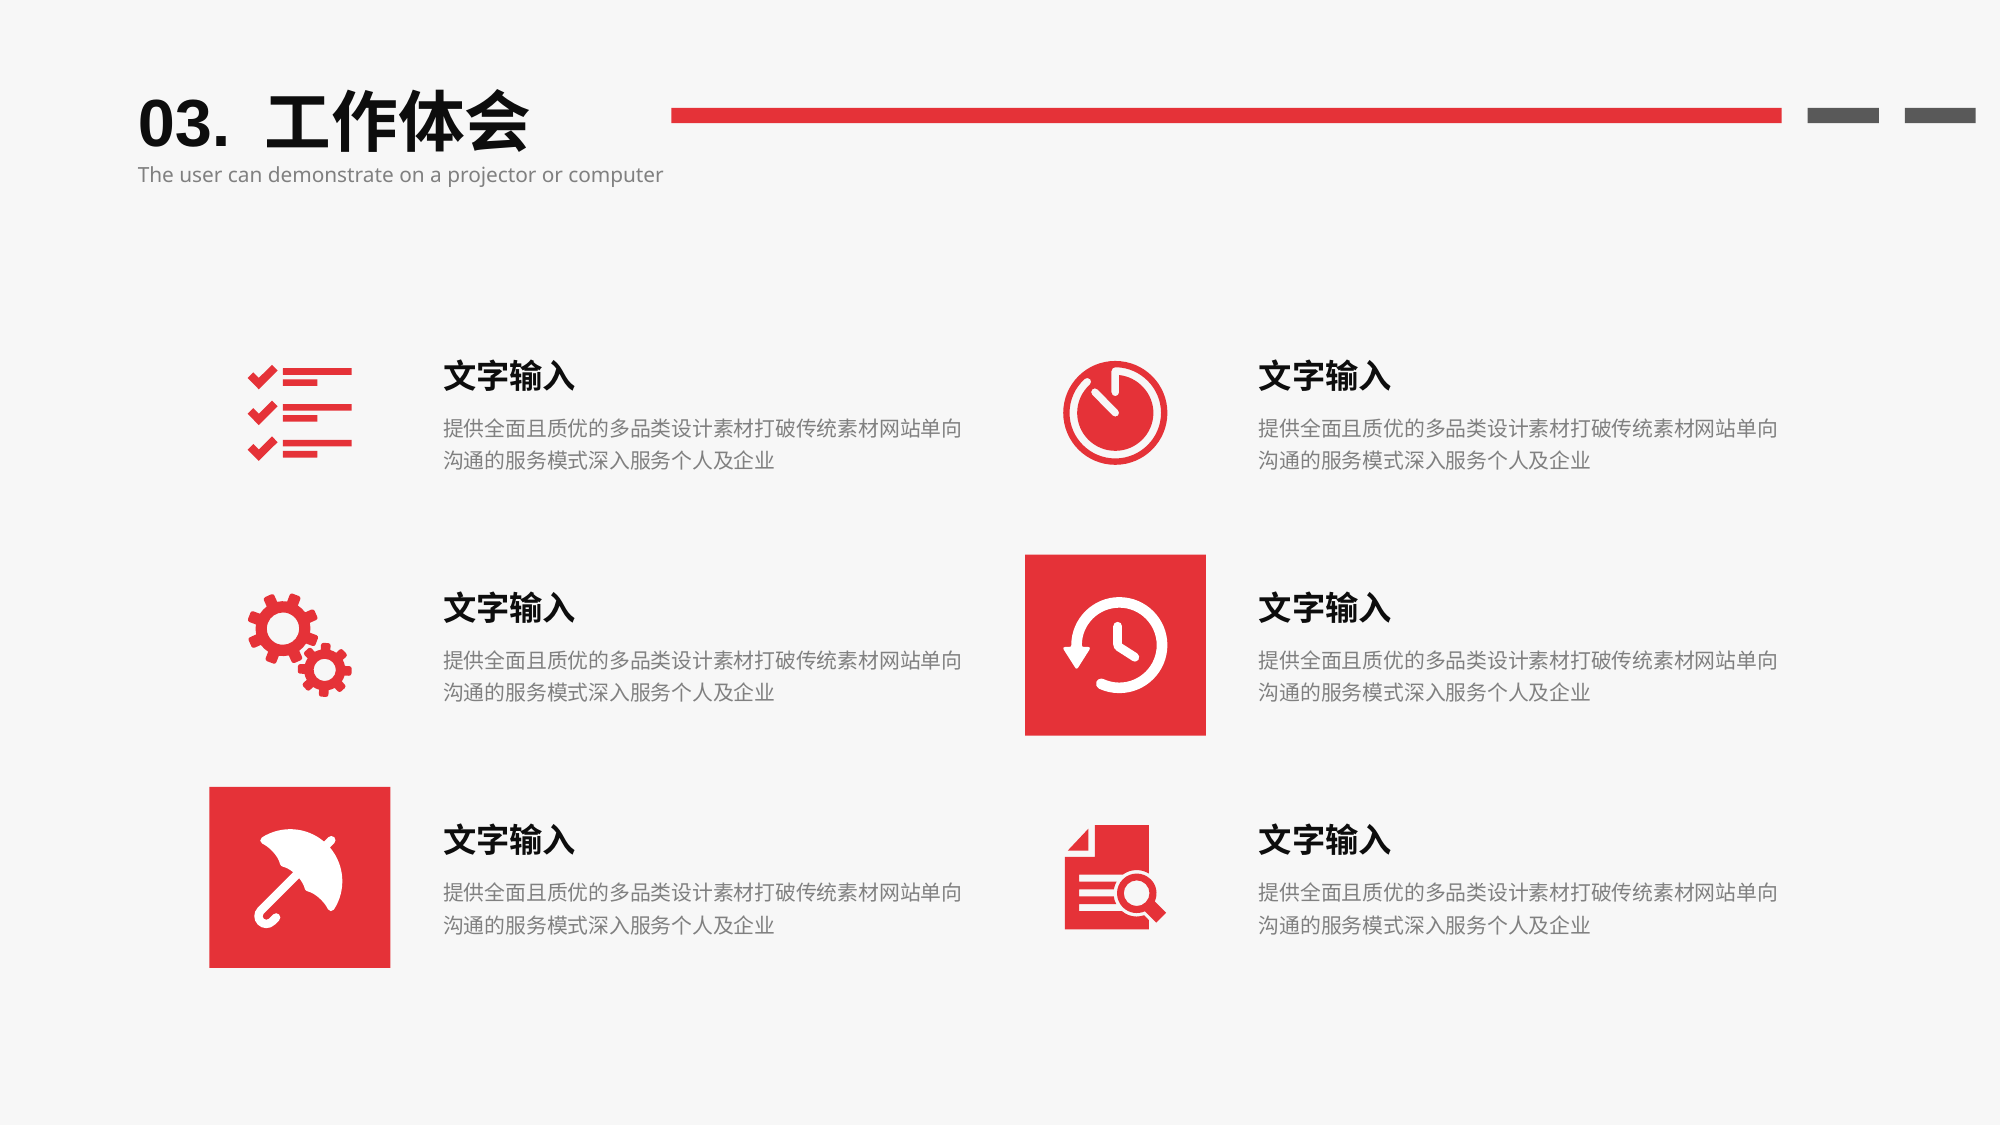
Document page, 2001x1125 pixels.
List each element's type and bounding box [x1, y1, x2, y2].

text_box [932, 107, 1783, 124]
text_box [1024, 554, 1794, 736]
text_box [1064, 812, 1794, 946]
text_box [209, 786, 979, 968]
text_box [1063, 347, 1794, 482]
text_box [247, 347, 979, 482]
text_box [247, 579, 979, 714]
text_box [1904, 107, 1977, 124]
text_box [123, 72, 932, 195]
text_box [1807, 107, 1880, 124]
